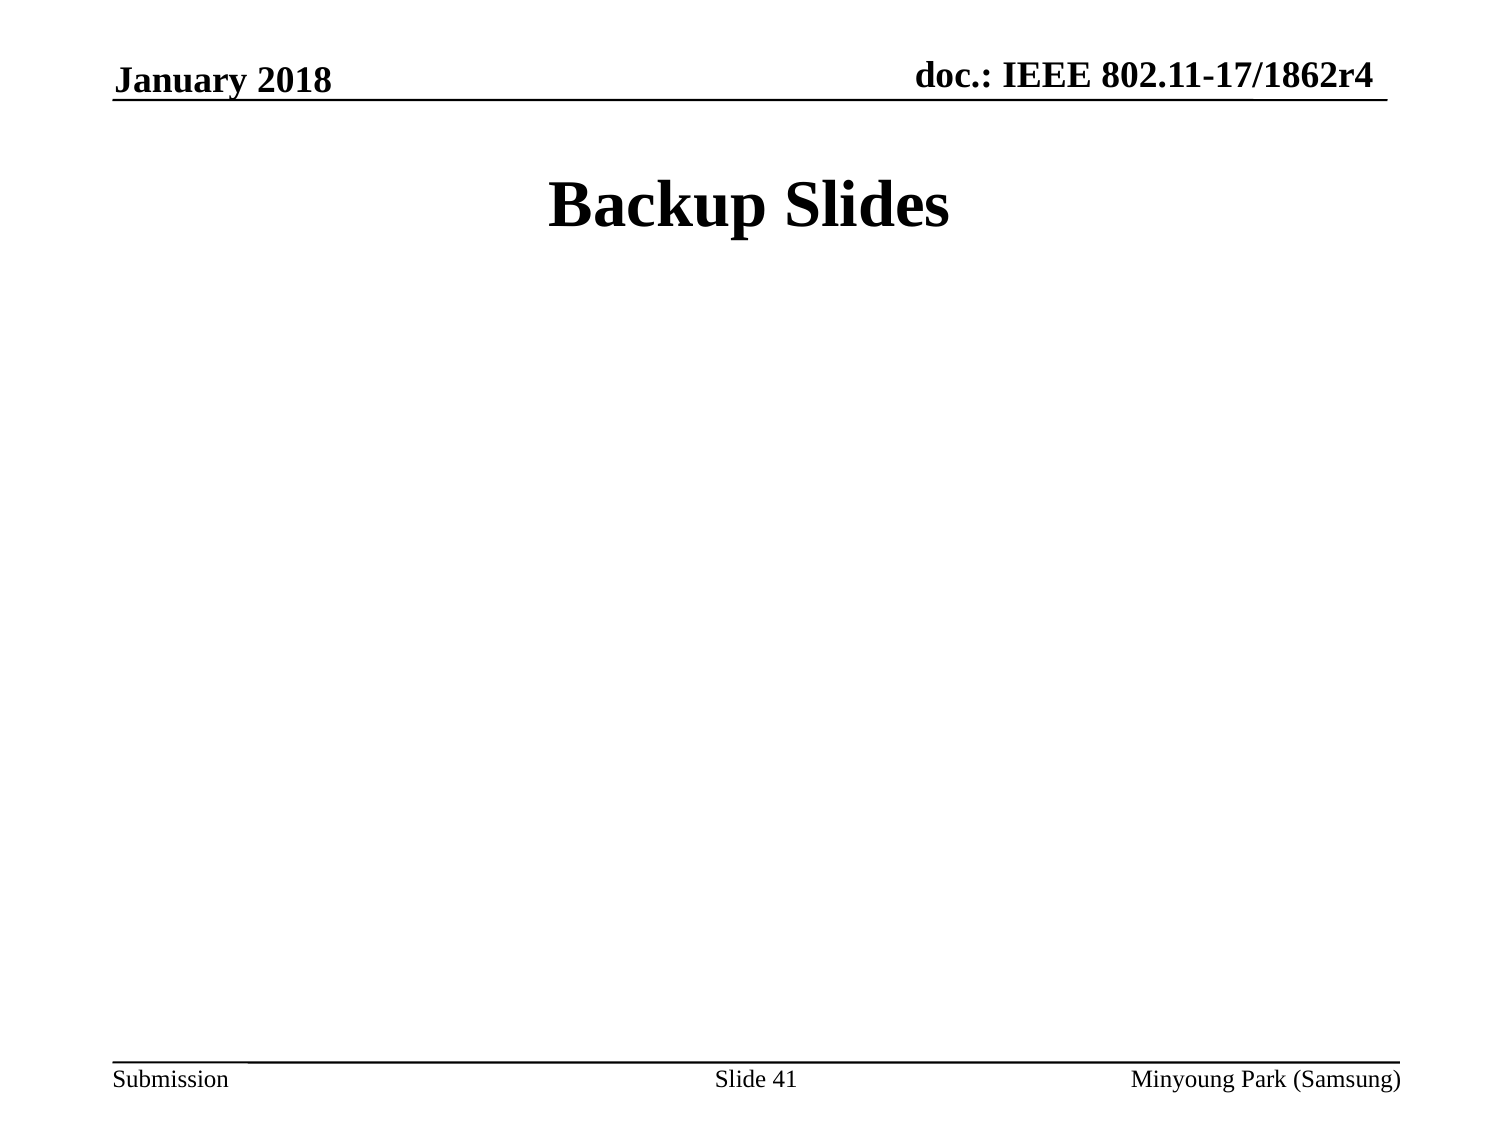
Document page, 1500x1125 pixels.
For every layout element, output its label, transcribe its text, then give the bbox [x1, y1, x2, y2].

title Backup Slides [112, 112, 1388, 288]
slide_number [114, 54, 335, 101]
footer Minyoung Park (Samsung) [949, 1061, 1402, 1093]
slide_number Slide 41 [712, 1061, 800, 1093]
